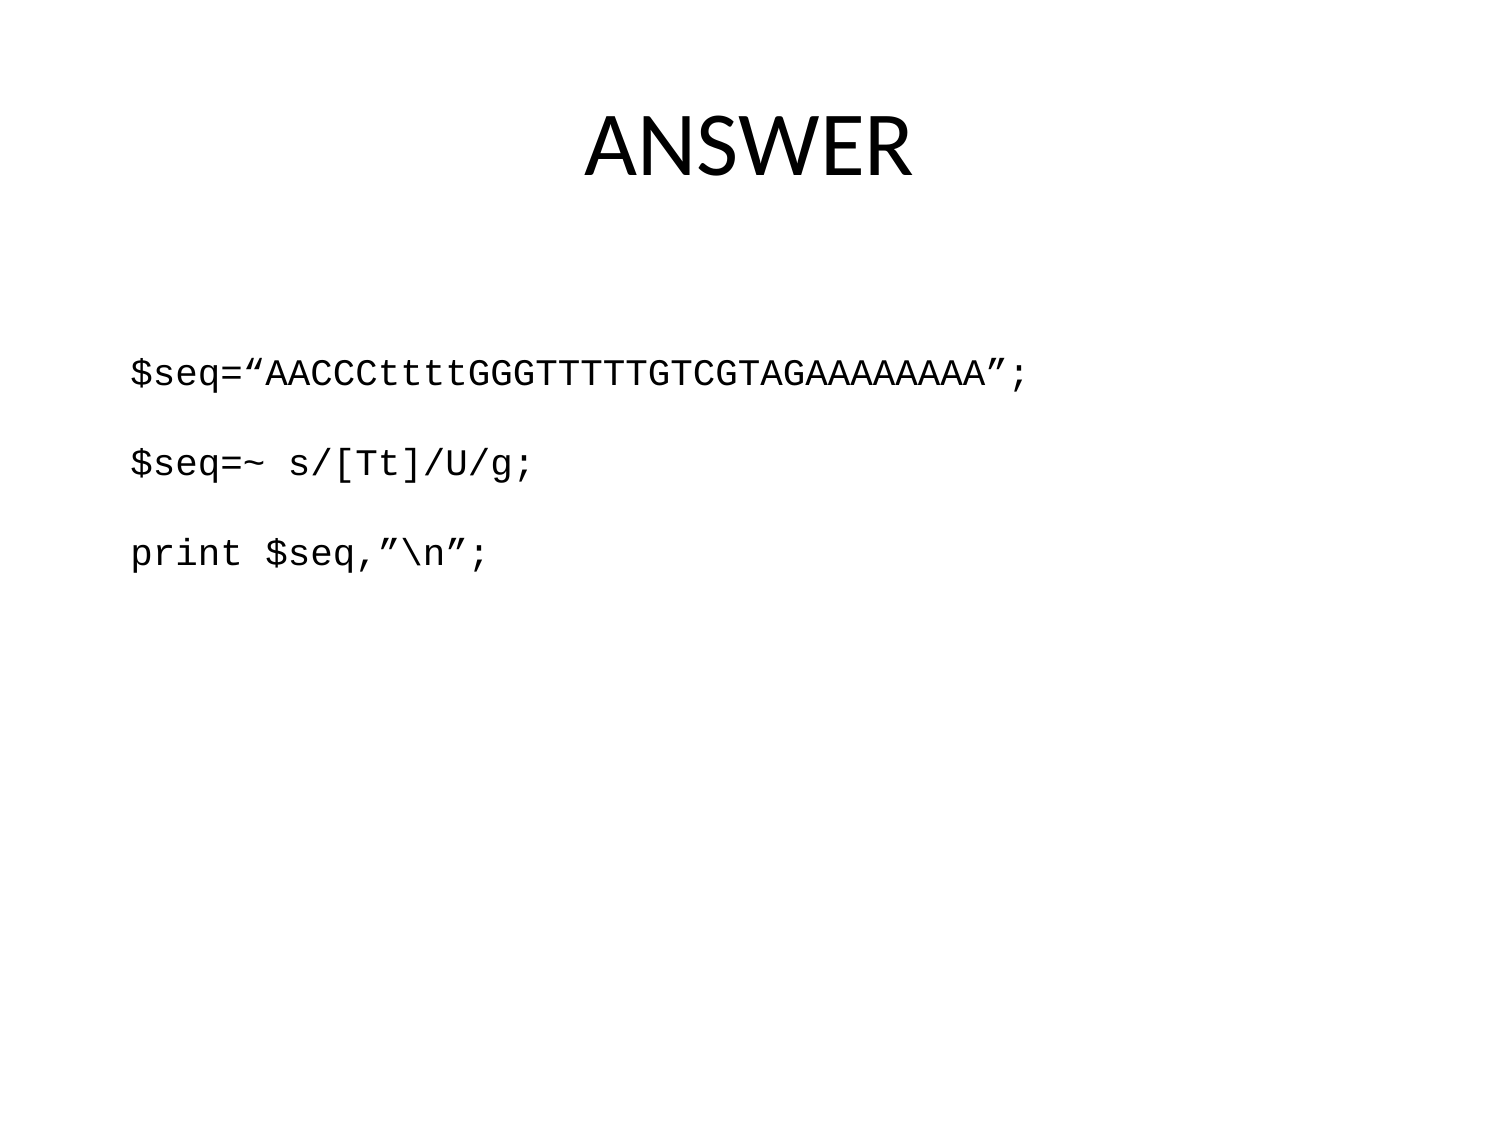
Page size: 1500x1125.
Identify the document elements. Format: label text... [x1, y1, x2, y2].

text_box $seq=“AACCCttttGGGTTTTTGTCGTAGAAAAAAAA”; $seq=~ s/[Tt]/U/g; print $seq,”\n”; [116, 296, 1052, 628]
title ANSWER [74, 44, 1425, 233]
